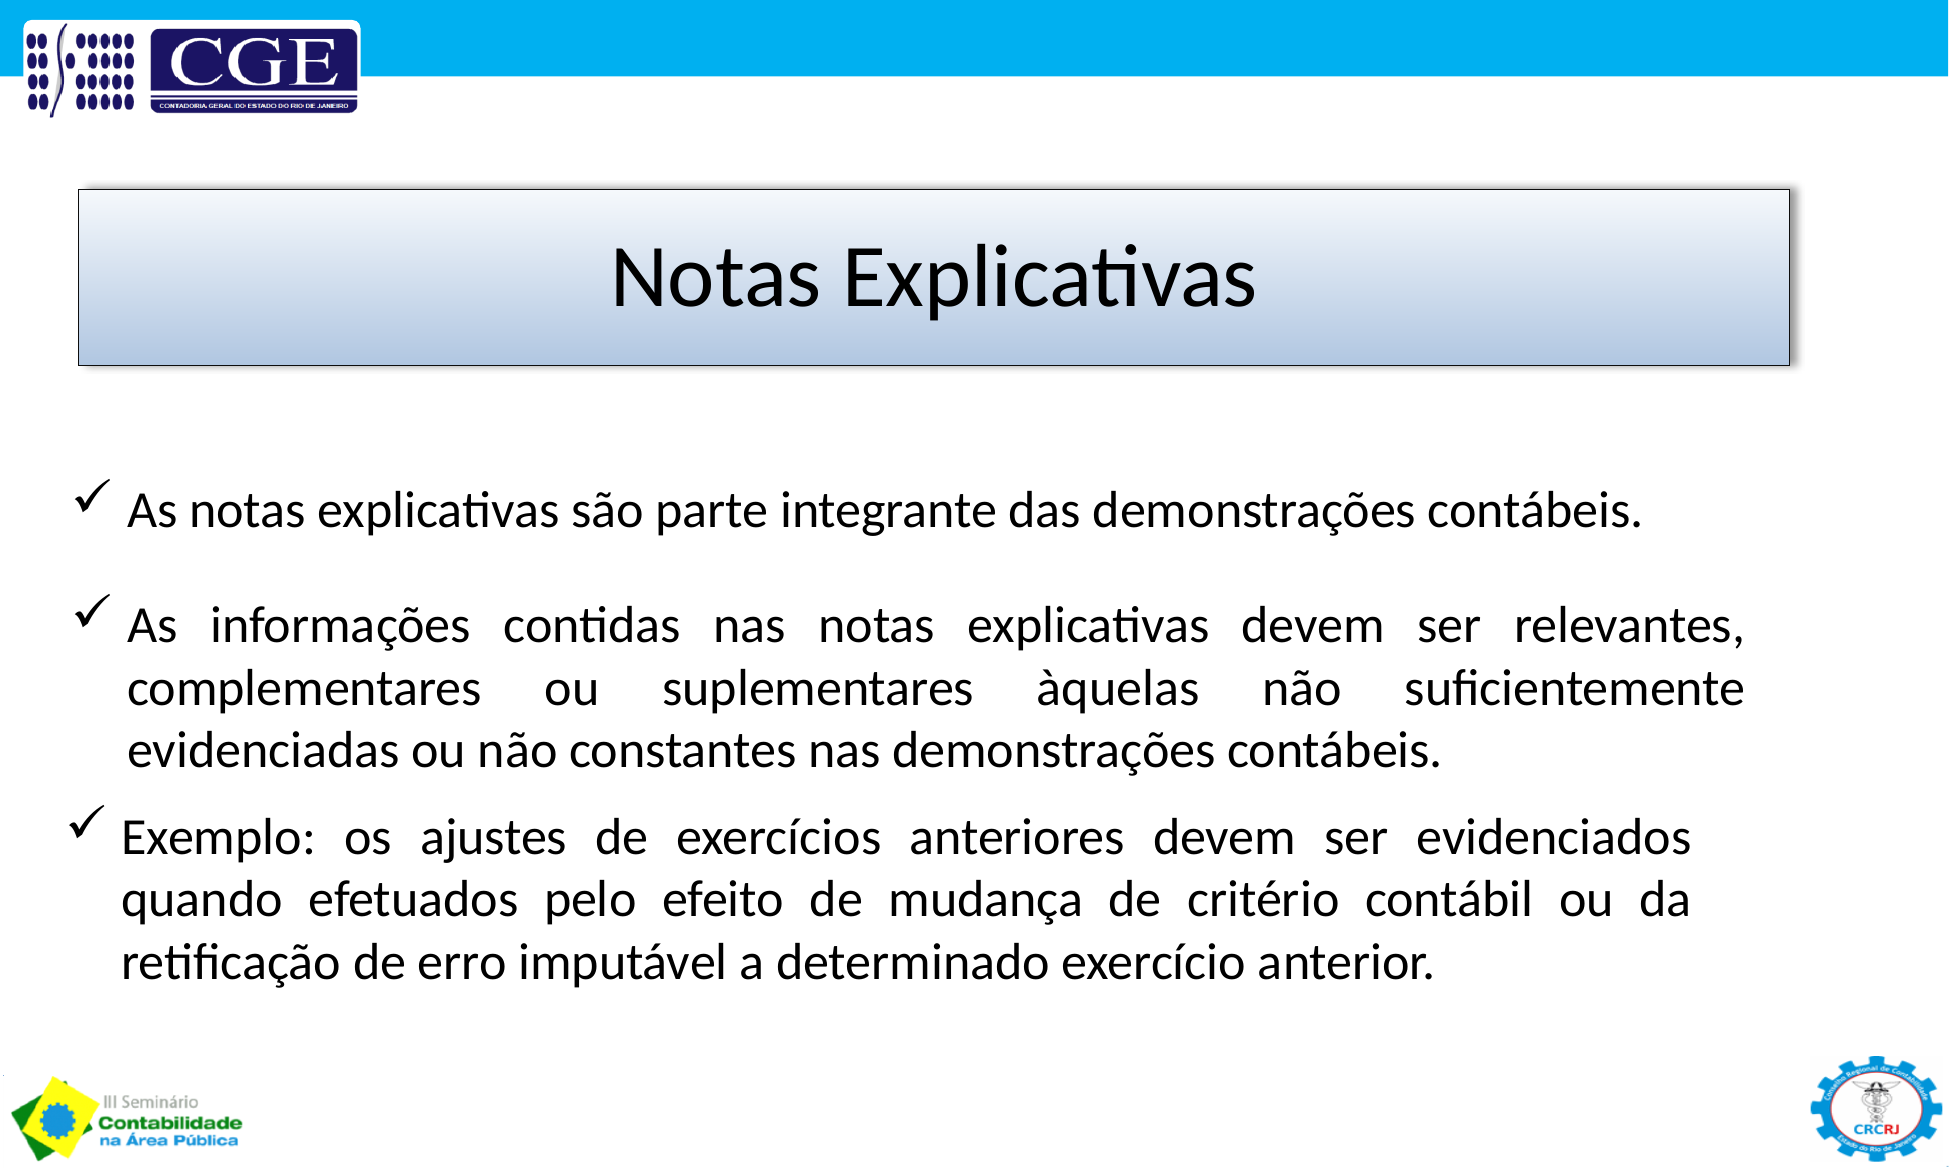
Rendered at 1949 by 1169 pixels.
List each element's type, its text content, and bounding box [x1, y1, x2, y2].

text_box Notas Explicativas [78, 189, 1790, 366]
text_box Exemplo: os ajustes de exercícios anteriores devem ser evidenciados quando efetuados pelo efeito de mudança de critério contábil ou da retificação de erro imputável a determinado exercício anterior. [47, 793, 1711, 999]
picture [1803, 1056, 1949, 1167]
text_box As notas explicativas são parte integrante das demonstrações contábeis. [53, 466, 1764, 547]
picture [23, 20, 361, 118]
picture [3, 1075, 254, 1168]
text_box As informações contidas nas notas explicativas devem ser relevantes, complementares ou suplementares àquelas não suficientemente evidenciadas ou não constantes nas demonstrações contábeis. [53, 581, 1764, 787]
